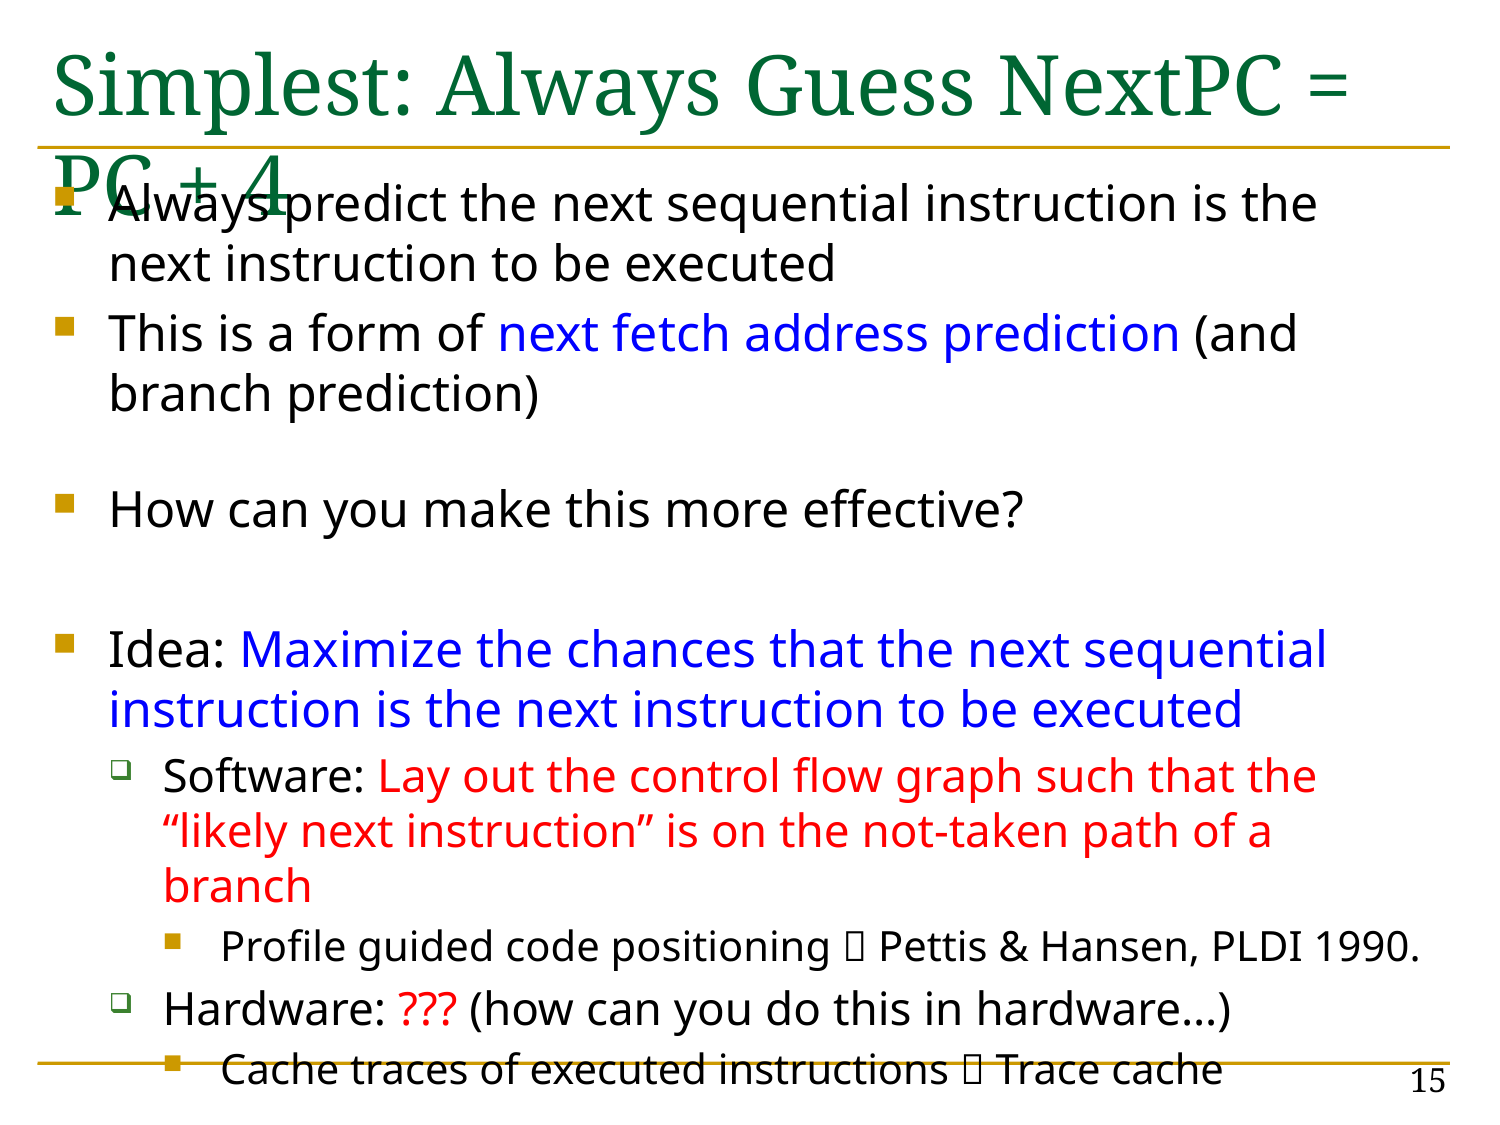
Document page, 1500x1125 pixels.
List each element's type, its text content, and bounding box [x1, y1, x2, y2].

slide_number 15 [1111, 1036, 1462, 1112]
title Simplest: Always Guess NextPC = PC + 4 [37, 24, 1450, 163]
list Always predict the next sequential instruction is the next instruction to be executed This is a form of next fetch address prediction (and branch prediction) How can you make this more effective? Idea: Maximize the chances that the next sequential instruction is the next instruction to be executed Software: Lay out the control flow graph such that the “likely next instruction” is on the not-taken path of a branch Profile guided code positioning  Pettis & Hansen, PLDI 1990. Hardware: ??? (how can you do this in hardware…) Cache traces of executed instructions  Trace cache [37, 163, 1450, 1016]
